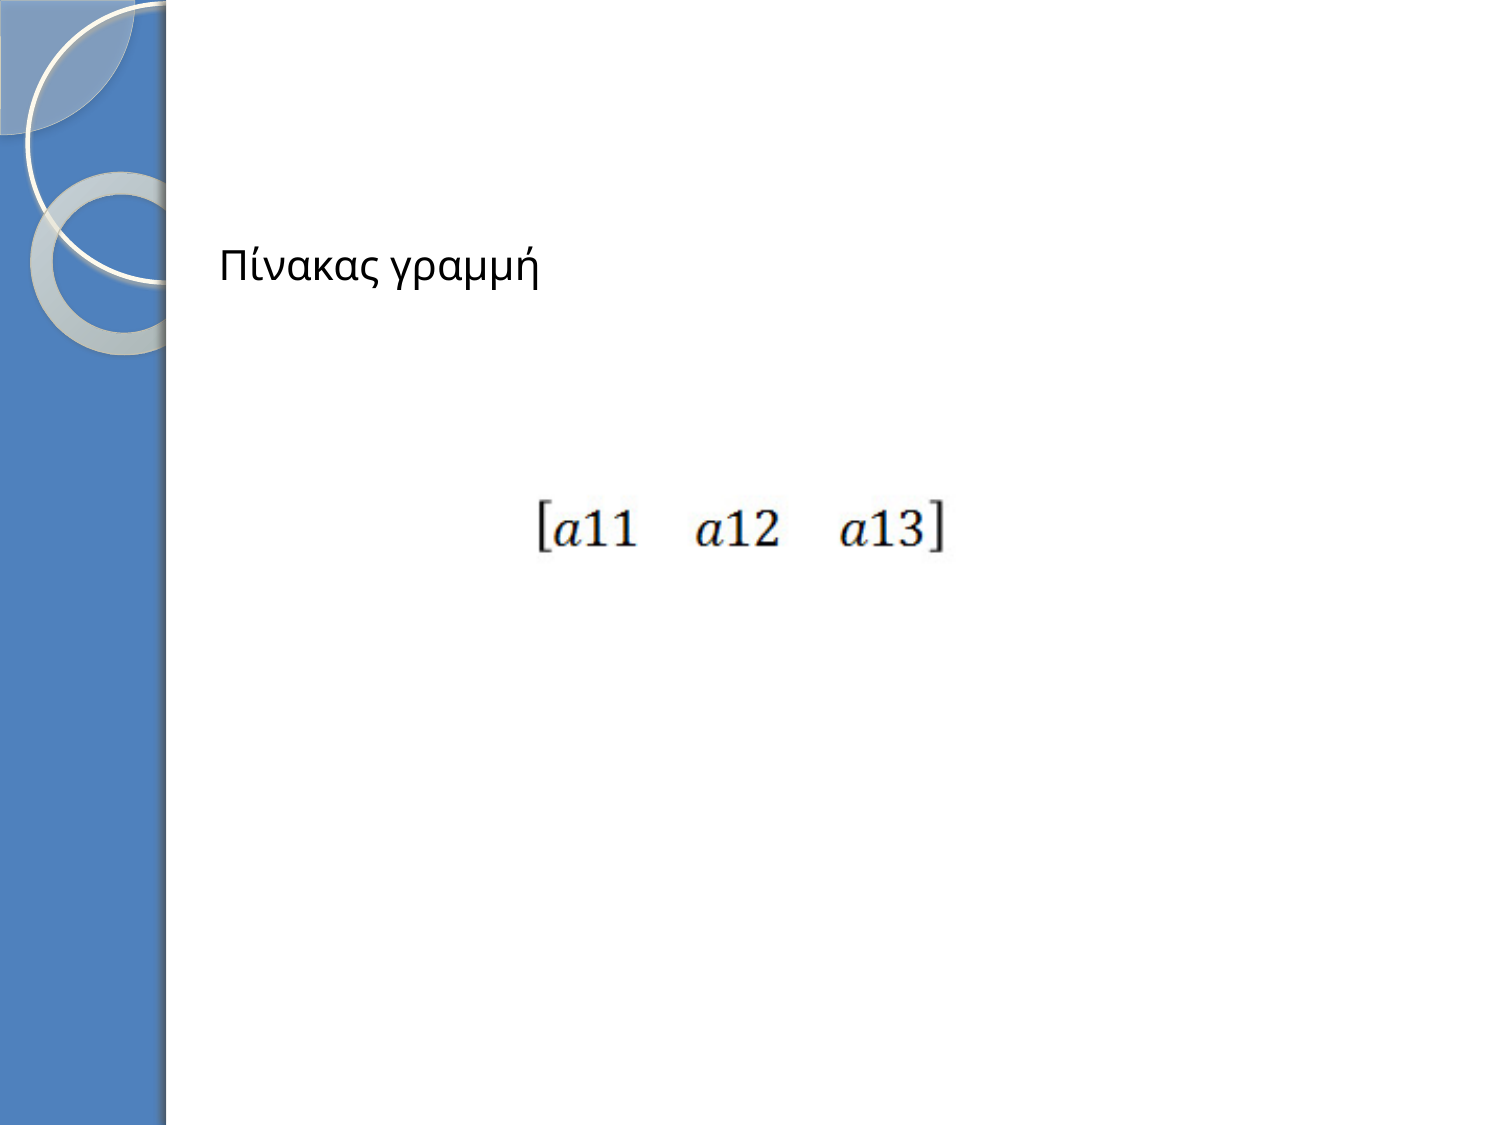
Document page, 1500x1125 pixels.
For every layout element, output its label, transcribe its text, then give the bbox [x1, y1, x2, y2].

text_box Πίνακας γραμμή [203, 231, 556, 297]
picture [521, 479, 979, 576]
